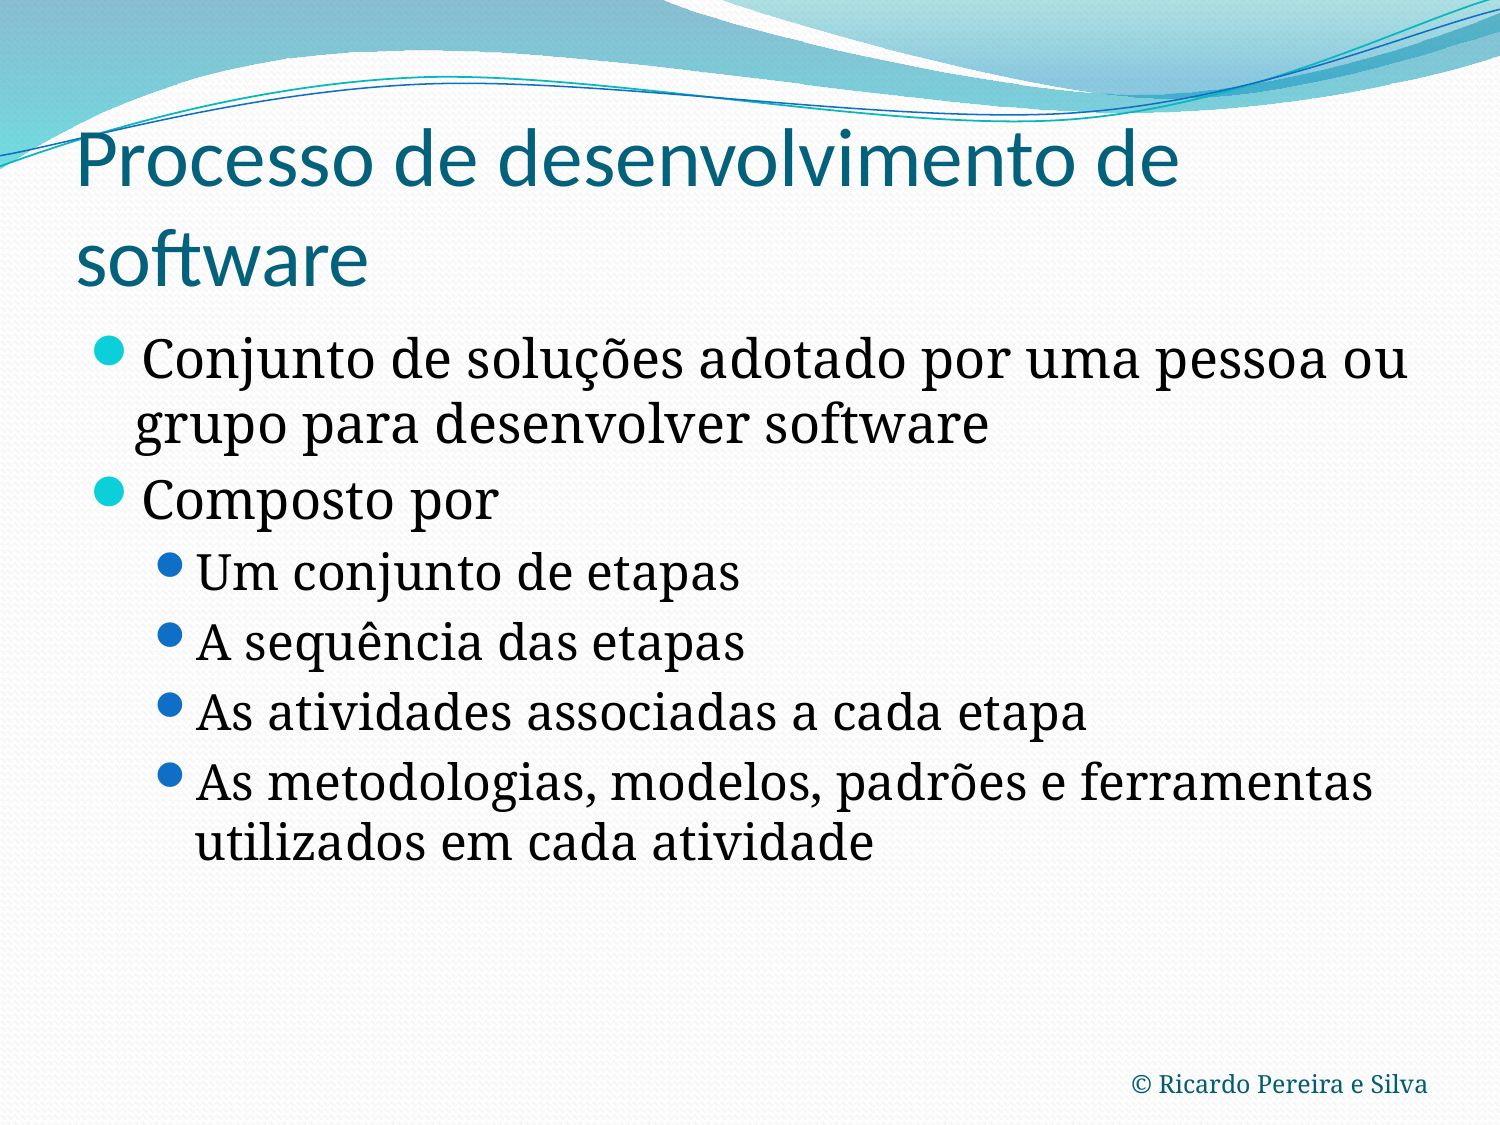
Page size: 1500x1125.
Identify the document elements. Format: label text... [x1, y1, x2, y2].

title Processo de desenvolvimento de software [75, 115, 1425, 303]
footer © Ricardo Pereira e Silva [1101, 1042, 1429, 1103]
list Conjunto de soluções adotado por uma pessoa ou grupo para desenvolver software Composto por Um conjunto de etapas A sequência das etapas As atividades associadas a cada etapa As metodologias, modelos, padrões e ferramentas utilizados em cada atividade [75, 317, 1425, 1038]
